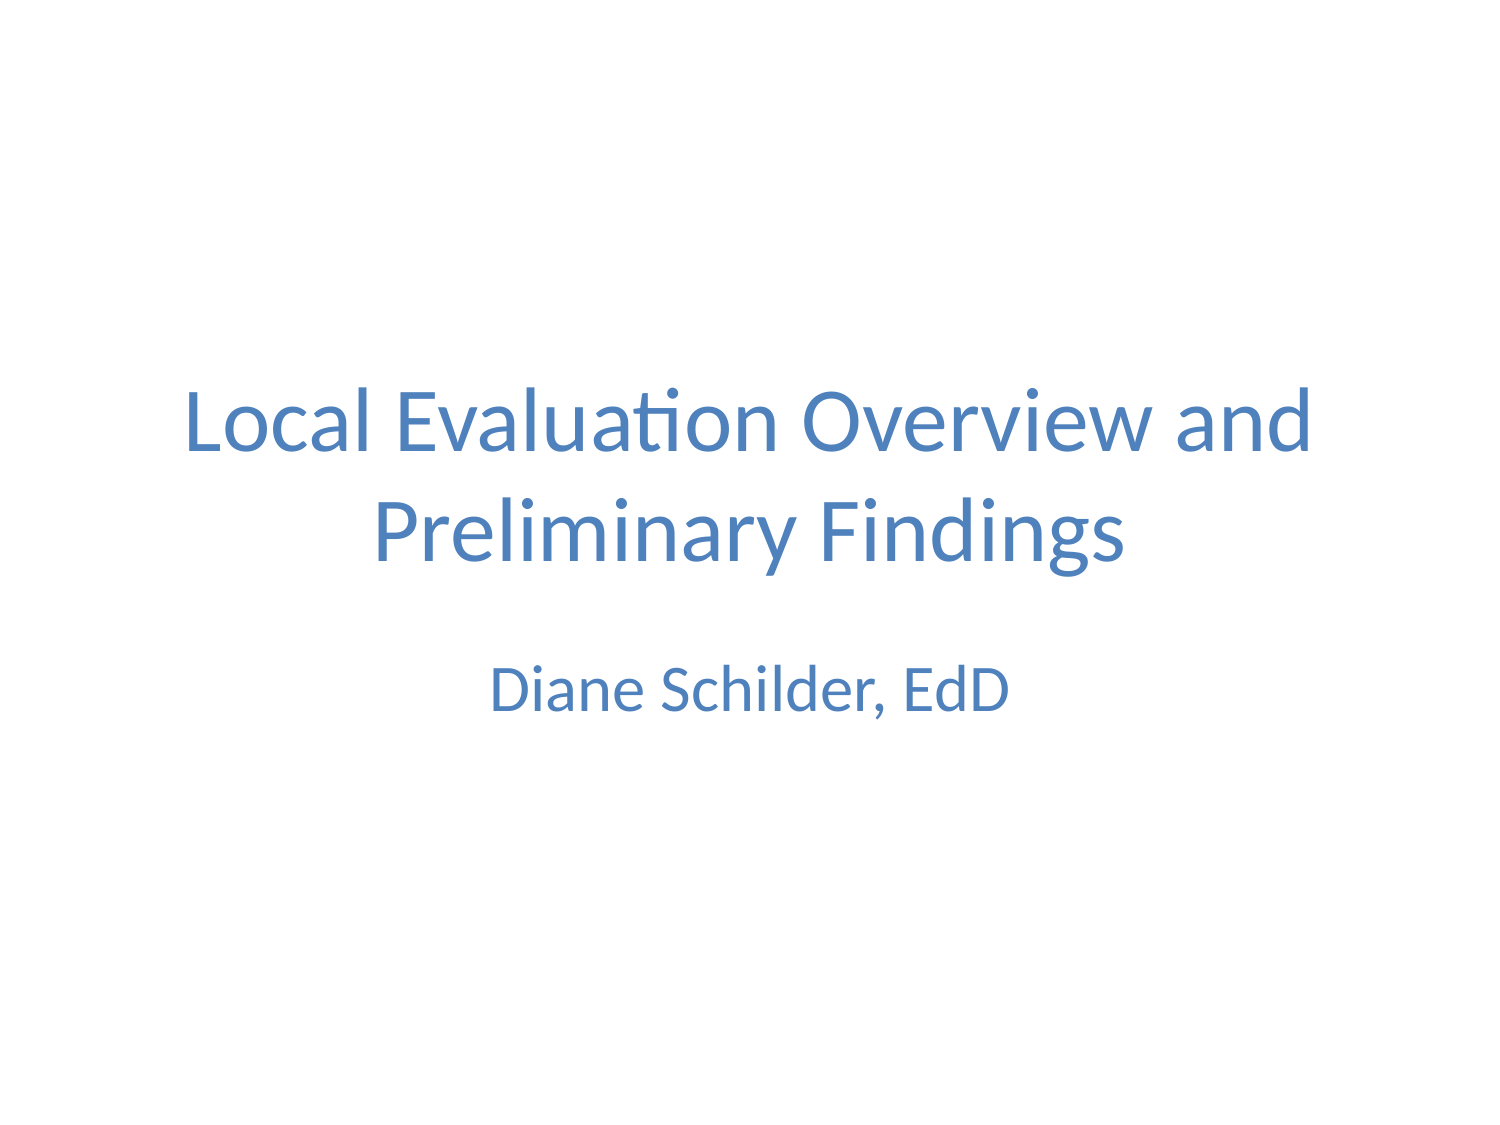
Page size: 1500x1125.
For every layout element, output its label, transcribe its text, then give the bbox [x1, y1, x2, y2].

title Local Evaluation Overview and Preliminary Findings [112, 349, 1388, 591]
subtitle Diane Schilder, EdD [225, 637, 1275, 925]
